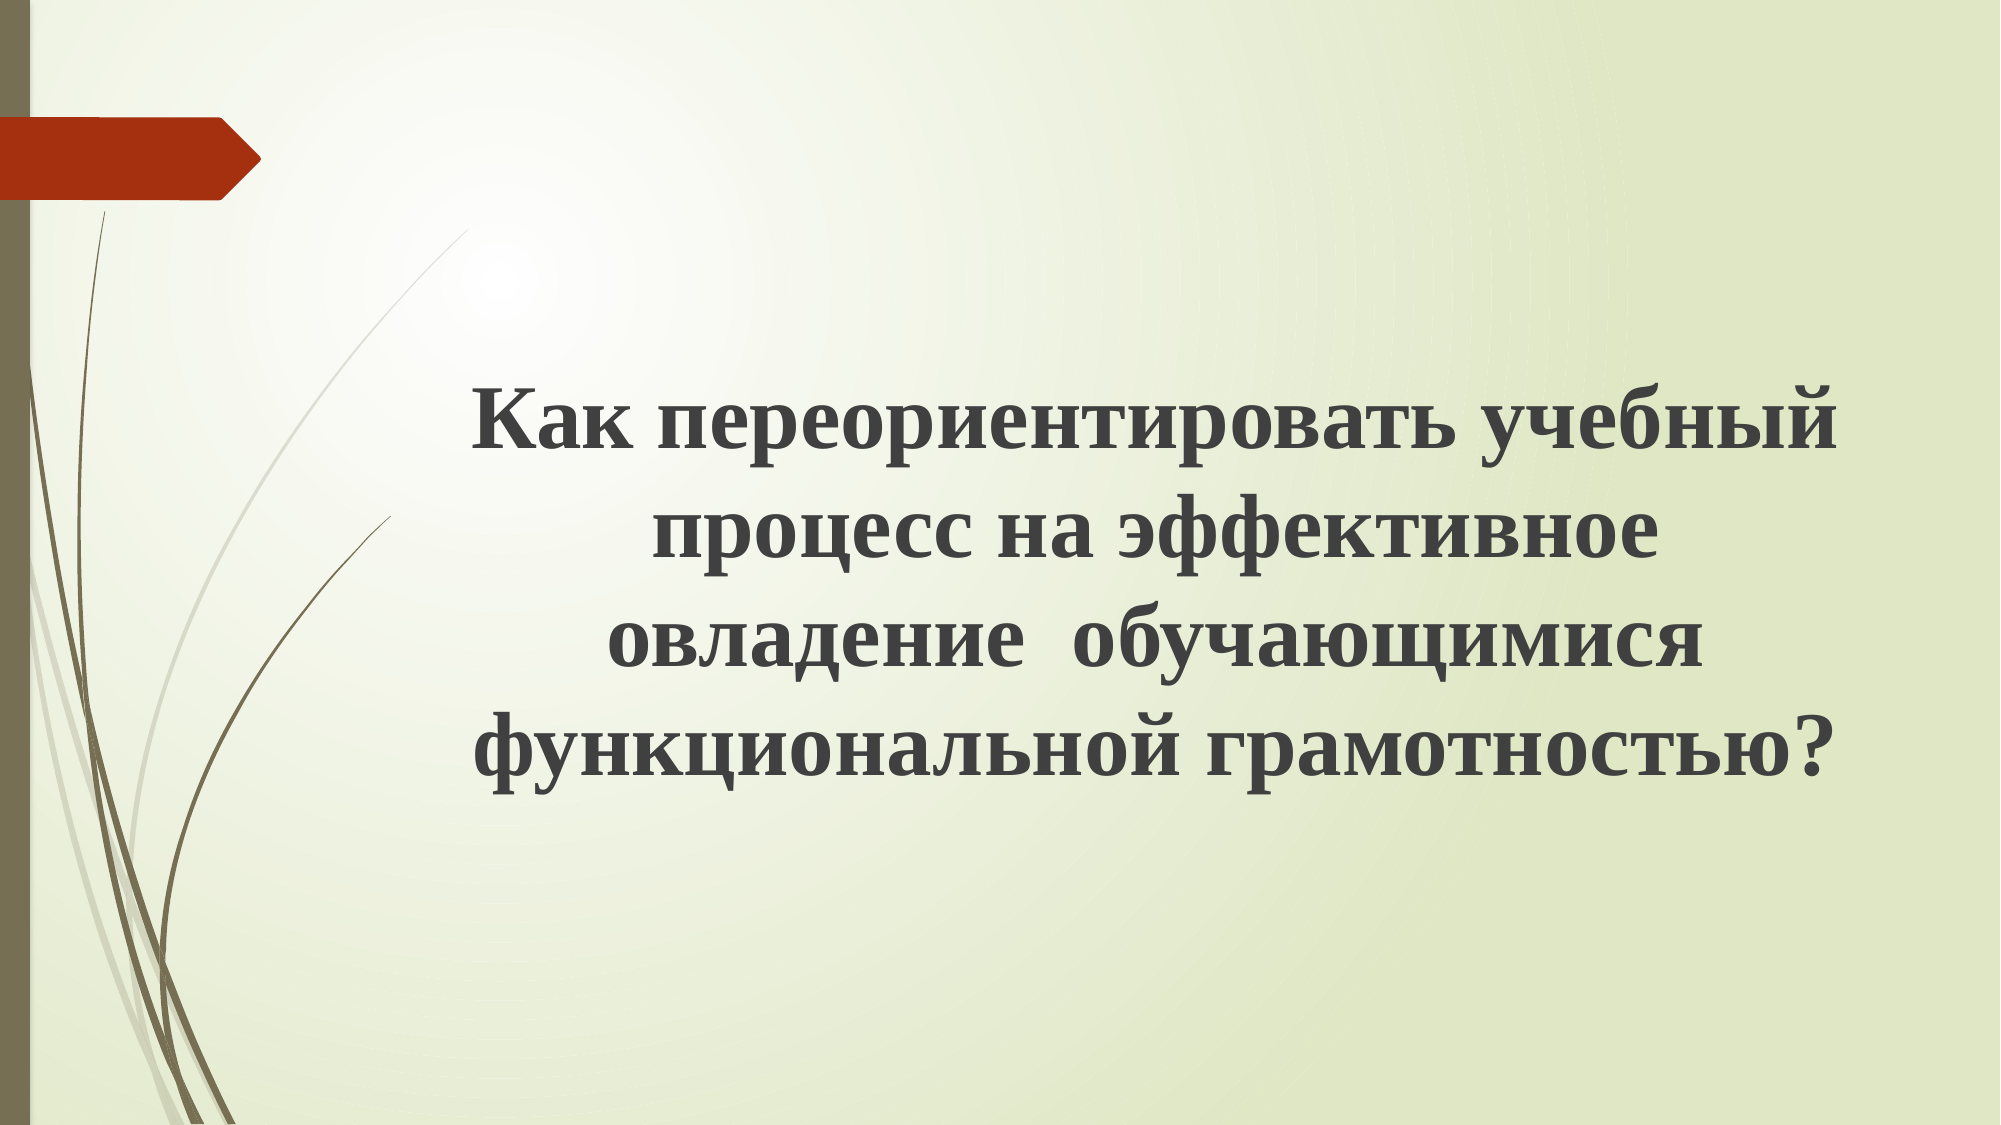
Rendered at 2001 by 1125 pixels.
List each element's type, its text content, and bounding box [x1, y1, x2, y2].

list Как переориентировать учебный процесс на эффективное овладение обучающимися функциональной грамотностью? [424, 350, 1888, 970]
